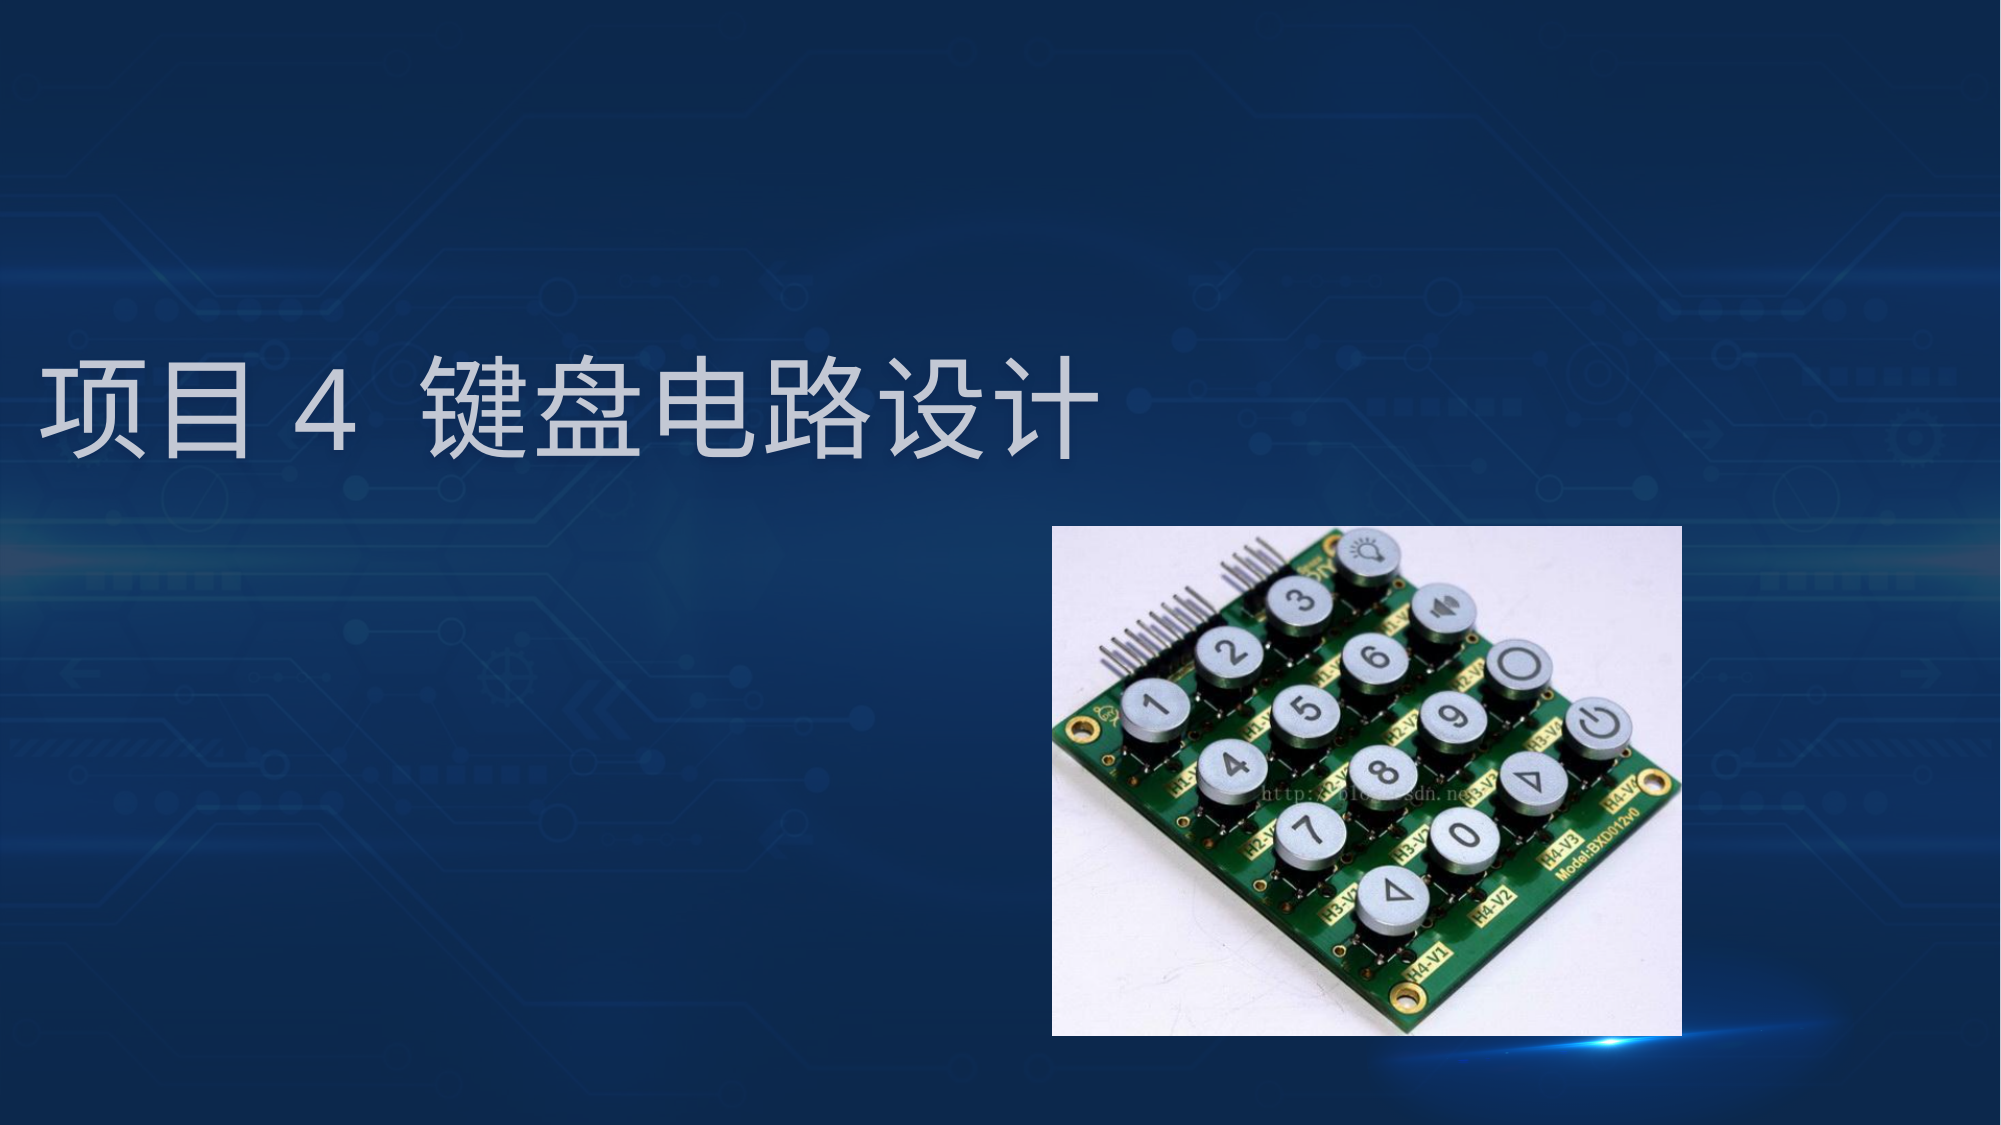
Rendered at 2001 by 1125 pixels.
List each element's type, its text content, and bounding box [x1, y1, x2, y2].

picture [1051, 525, 1861, 1125]
text_box 项目4 键盘电路设计 [19, 328, 1475, 482]
